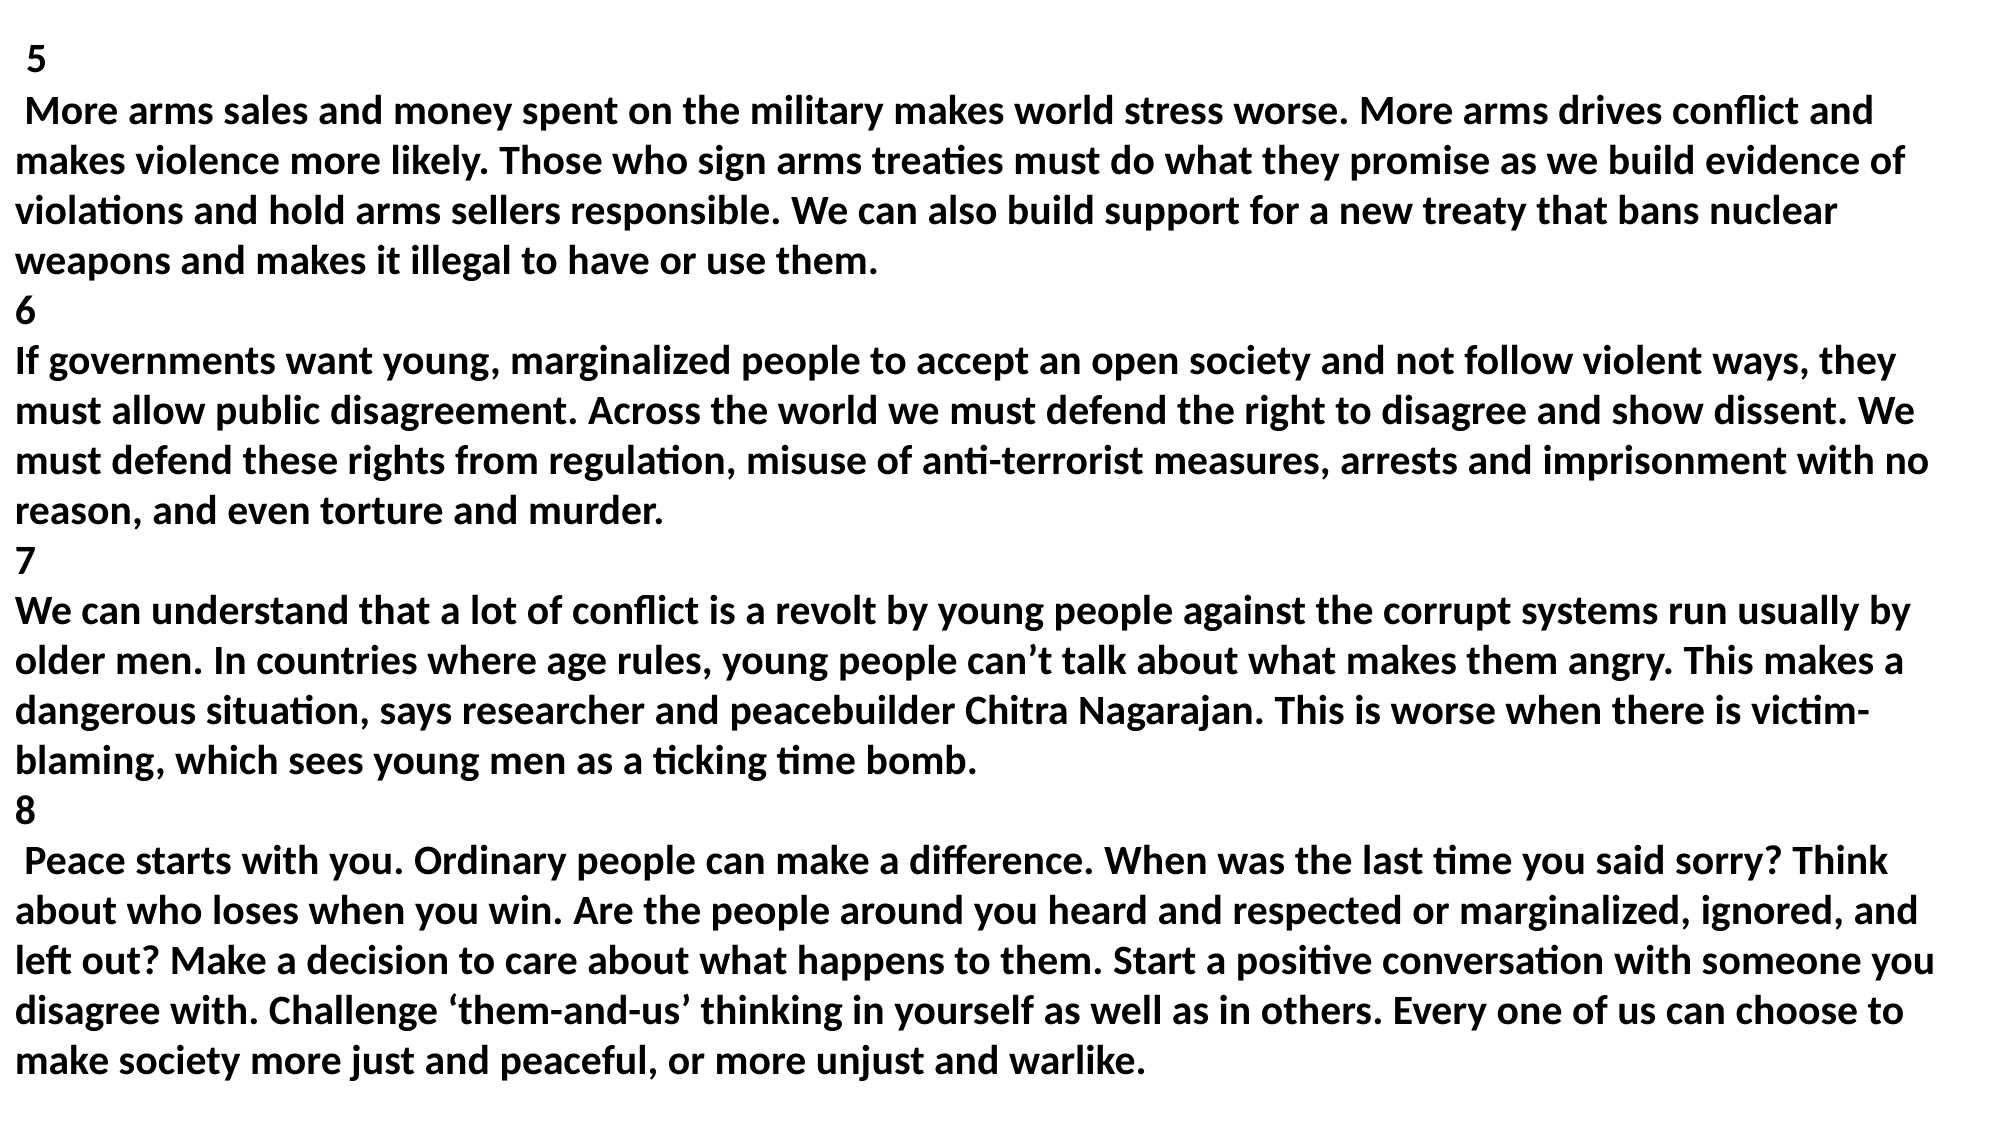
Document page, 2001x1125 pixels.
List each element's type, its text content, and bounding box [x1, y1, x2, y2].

text_box 5 More arms sales and money spent on the military makes world stress worse. More arms drives conflict and makes violence more likely. Those who sign arms treaties must do what they promise as we build evidence of violations and hold arms sellers responsible. We can also build support for a new treaty that bans nuclear weapons and makes it illegal to have or use them. 6 If governments want young, marginalized people to accept an open society and not follow violent ways, they must allow public disagreement. Across the world we must defend the right to disagree and show dissent. We must defend these rights from regulation, misuse of anti-terrorist measures, arrests and imprisonment with no reason, and even torture and murder. 7 We can understand that a lot of conflict is a revolt by young people against the corrupt systems run usually by older men. In countries where age rules, young people can’t talk about what makes them angry. This makes a dangerous situation, says researcher and peacebuilder Chitra Nagarajan. This is worse when there is victim-blaming, which sees young men as a ticking time bomb. 8 Peace starts with you. Ordinary people can make a difference. When was the last time you said sorry? Think about who loses when you win. Are the people around you heard and respected or marginalized, ignored, and left out? Make a decision to care about what happens to them. Start a positive conversation with someone you disagree with. Challenge ‘them-and-us’ thinking in yourself as well as in others. Every one of us can choose to make society more just and peaceful, or more unjust and warlike. [0, 15, 1979, 1091]
